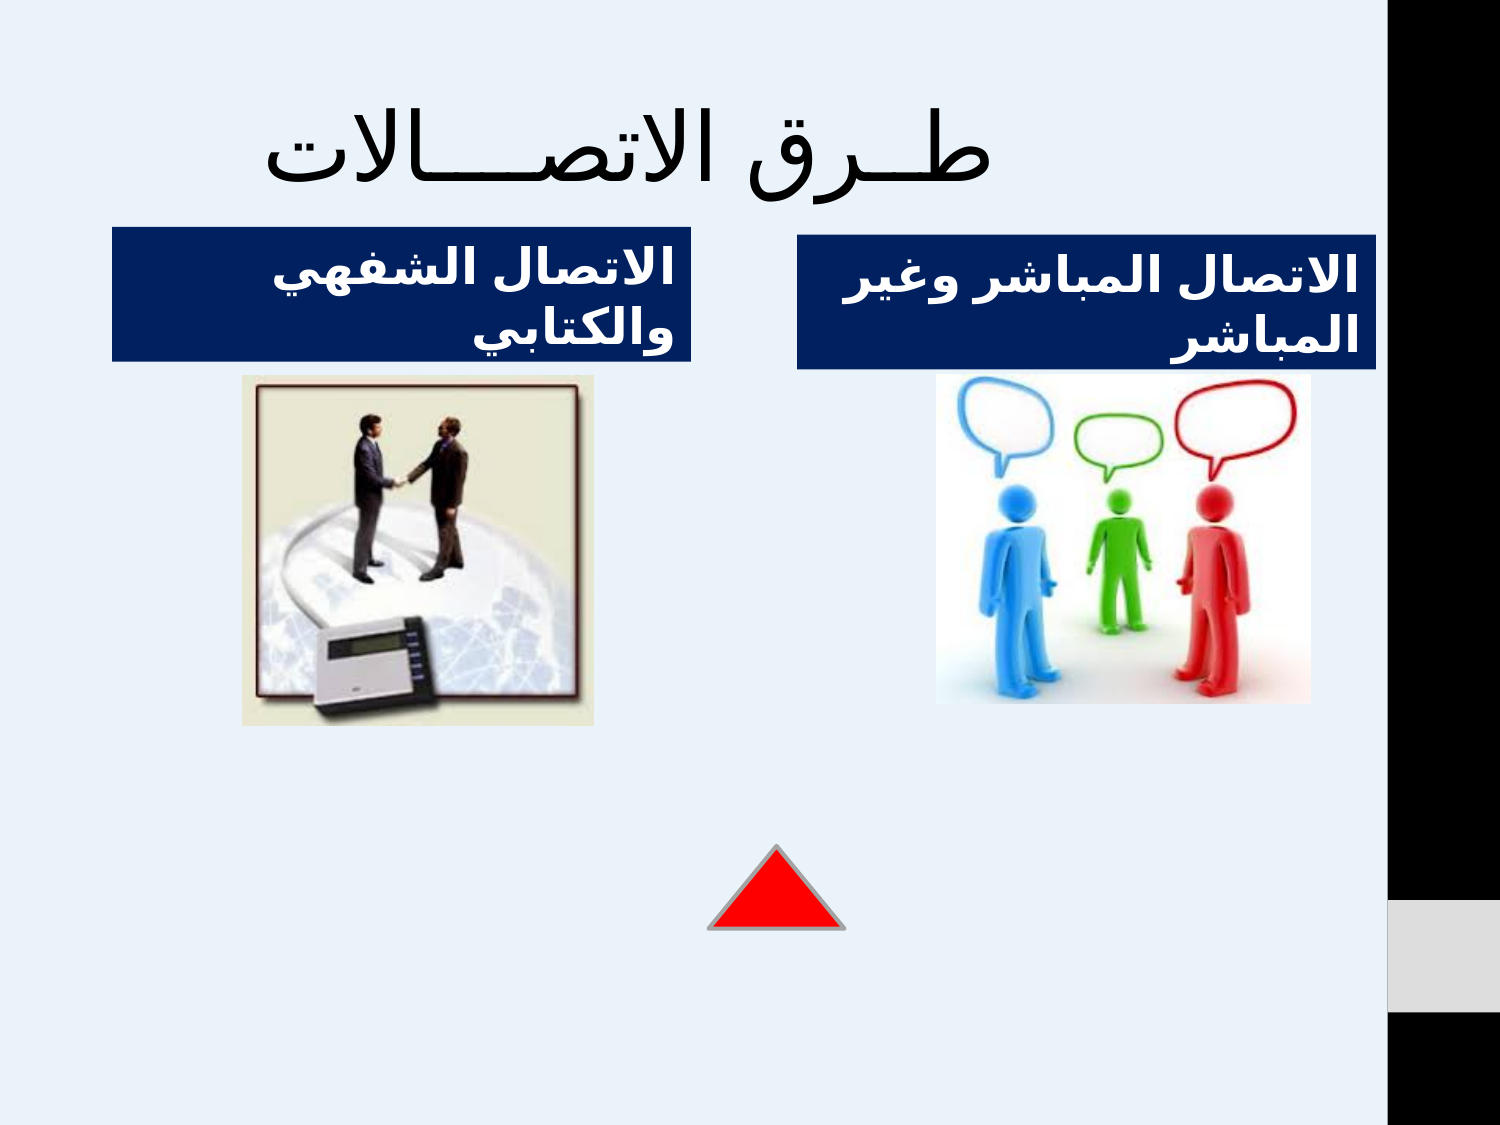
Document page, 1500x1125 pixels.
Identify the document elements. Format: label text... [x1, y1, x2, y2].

text_box الاتصال الشفهي والكتابي [112, 226, 691, 362]
picture [936, 373, 1311, 705]
picture [241, 375, 595, 727]
text_box الاتصال المباشر وغير المباشر [797, 234, 1376, 370]
text_box طــرق الاتصــــالات [171, 78, 1087, 208]
text_box [706, 843, 847, 931]
